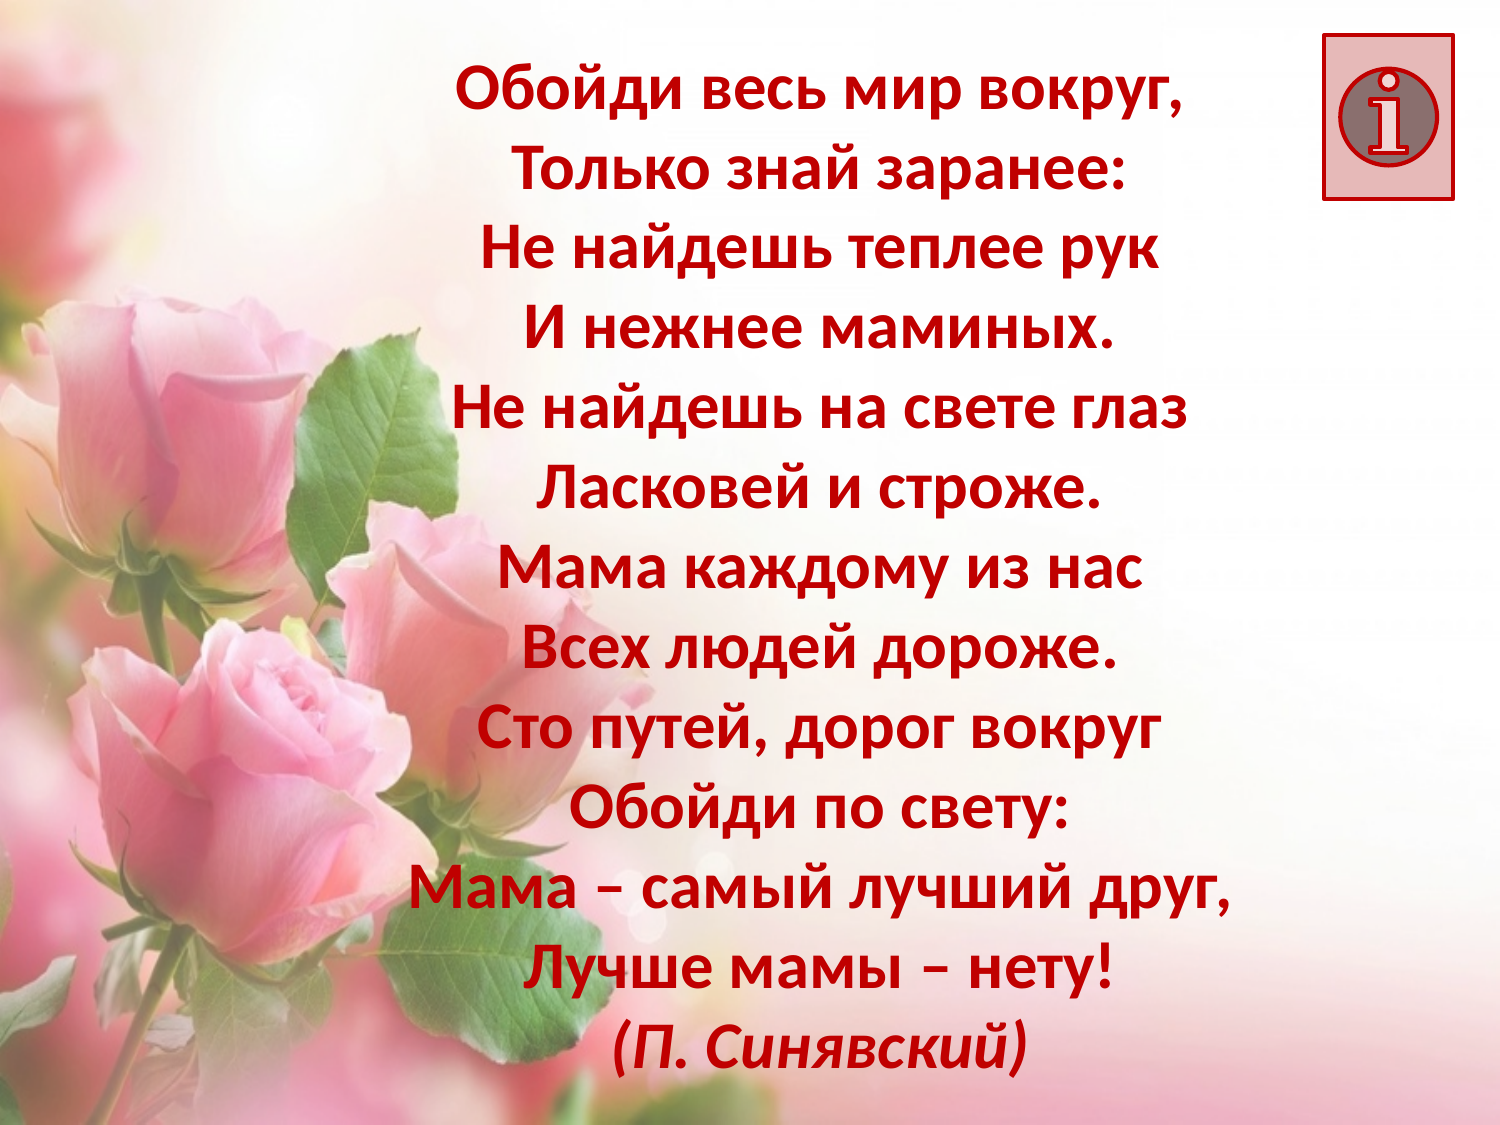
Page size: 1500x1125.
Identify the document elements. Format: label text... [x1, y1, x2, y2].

text_box Обойди весь мир вокруг, Только знай заранее: Не найдешь теплее рук И нежнее маминых. Не найдешь на свете глаз Ласковей и строже. Мама каждому из нас Всех людей дороже. Сто путей, дорог вокруг Обойди по свету: Мама – самый лучший друг, Лучше мамы – нету! (П. Синявский) [351, 35, 1289, 1090]
text_box [1322, 33, 1455, 201]
